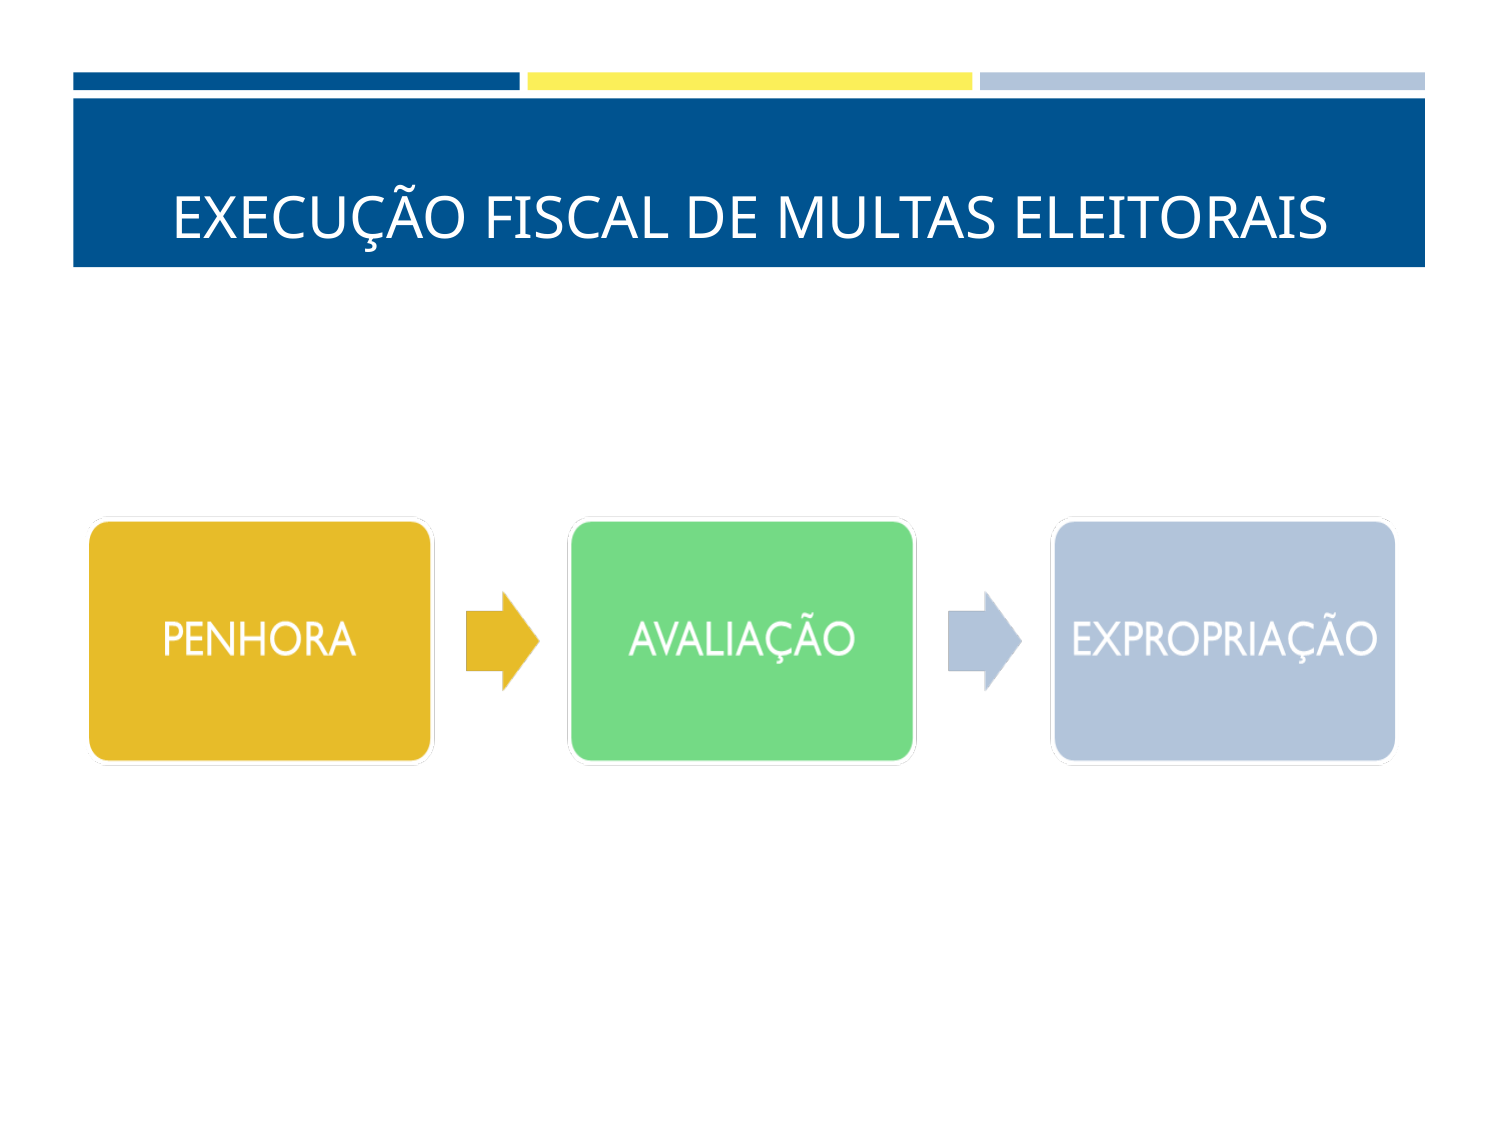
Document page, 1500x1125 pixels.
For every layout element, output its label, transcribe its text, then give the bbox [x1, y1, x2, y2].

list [85, 290, 1403, 991]
title EXECUÇÃO FISCAL DE MULTAS ELEITORAIS [95, 112, 1406, 259]
